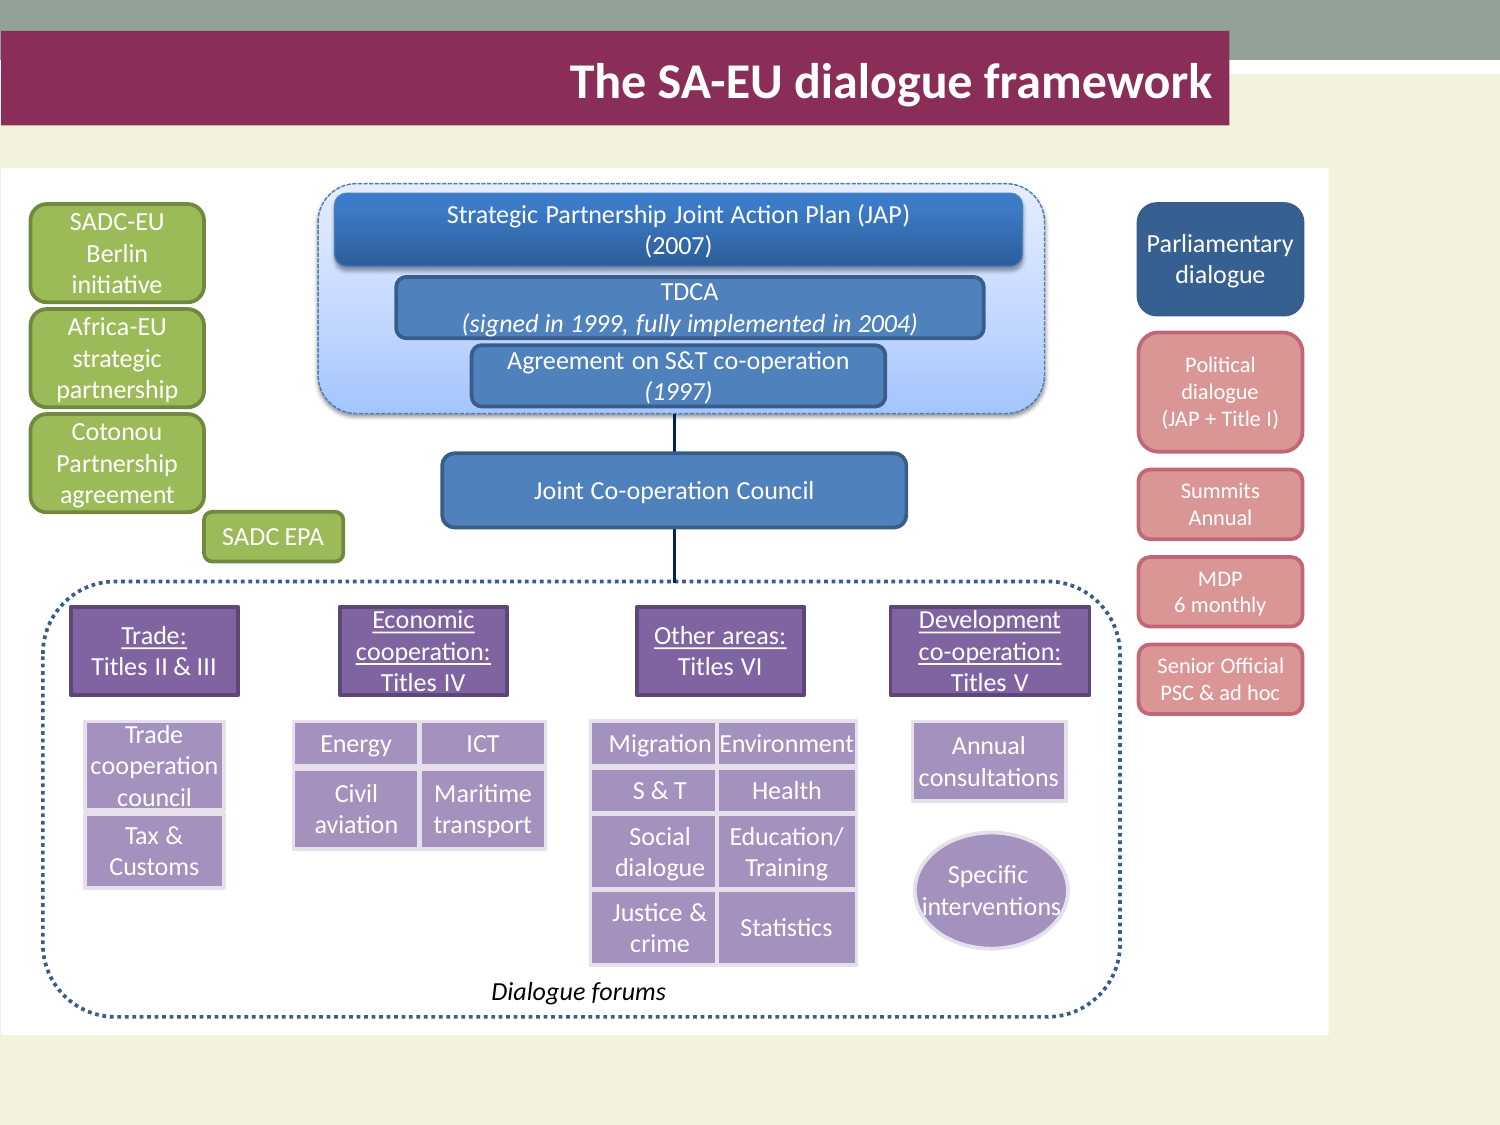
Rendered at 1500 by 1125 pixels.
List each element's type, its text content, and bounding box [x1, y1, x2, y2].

text_box The SA-EU dialogue framework [1, 30, 1230, 126]
picture [0, 168, 1329, 1036]
